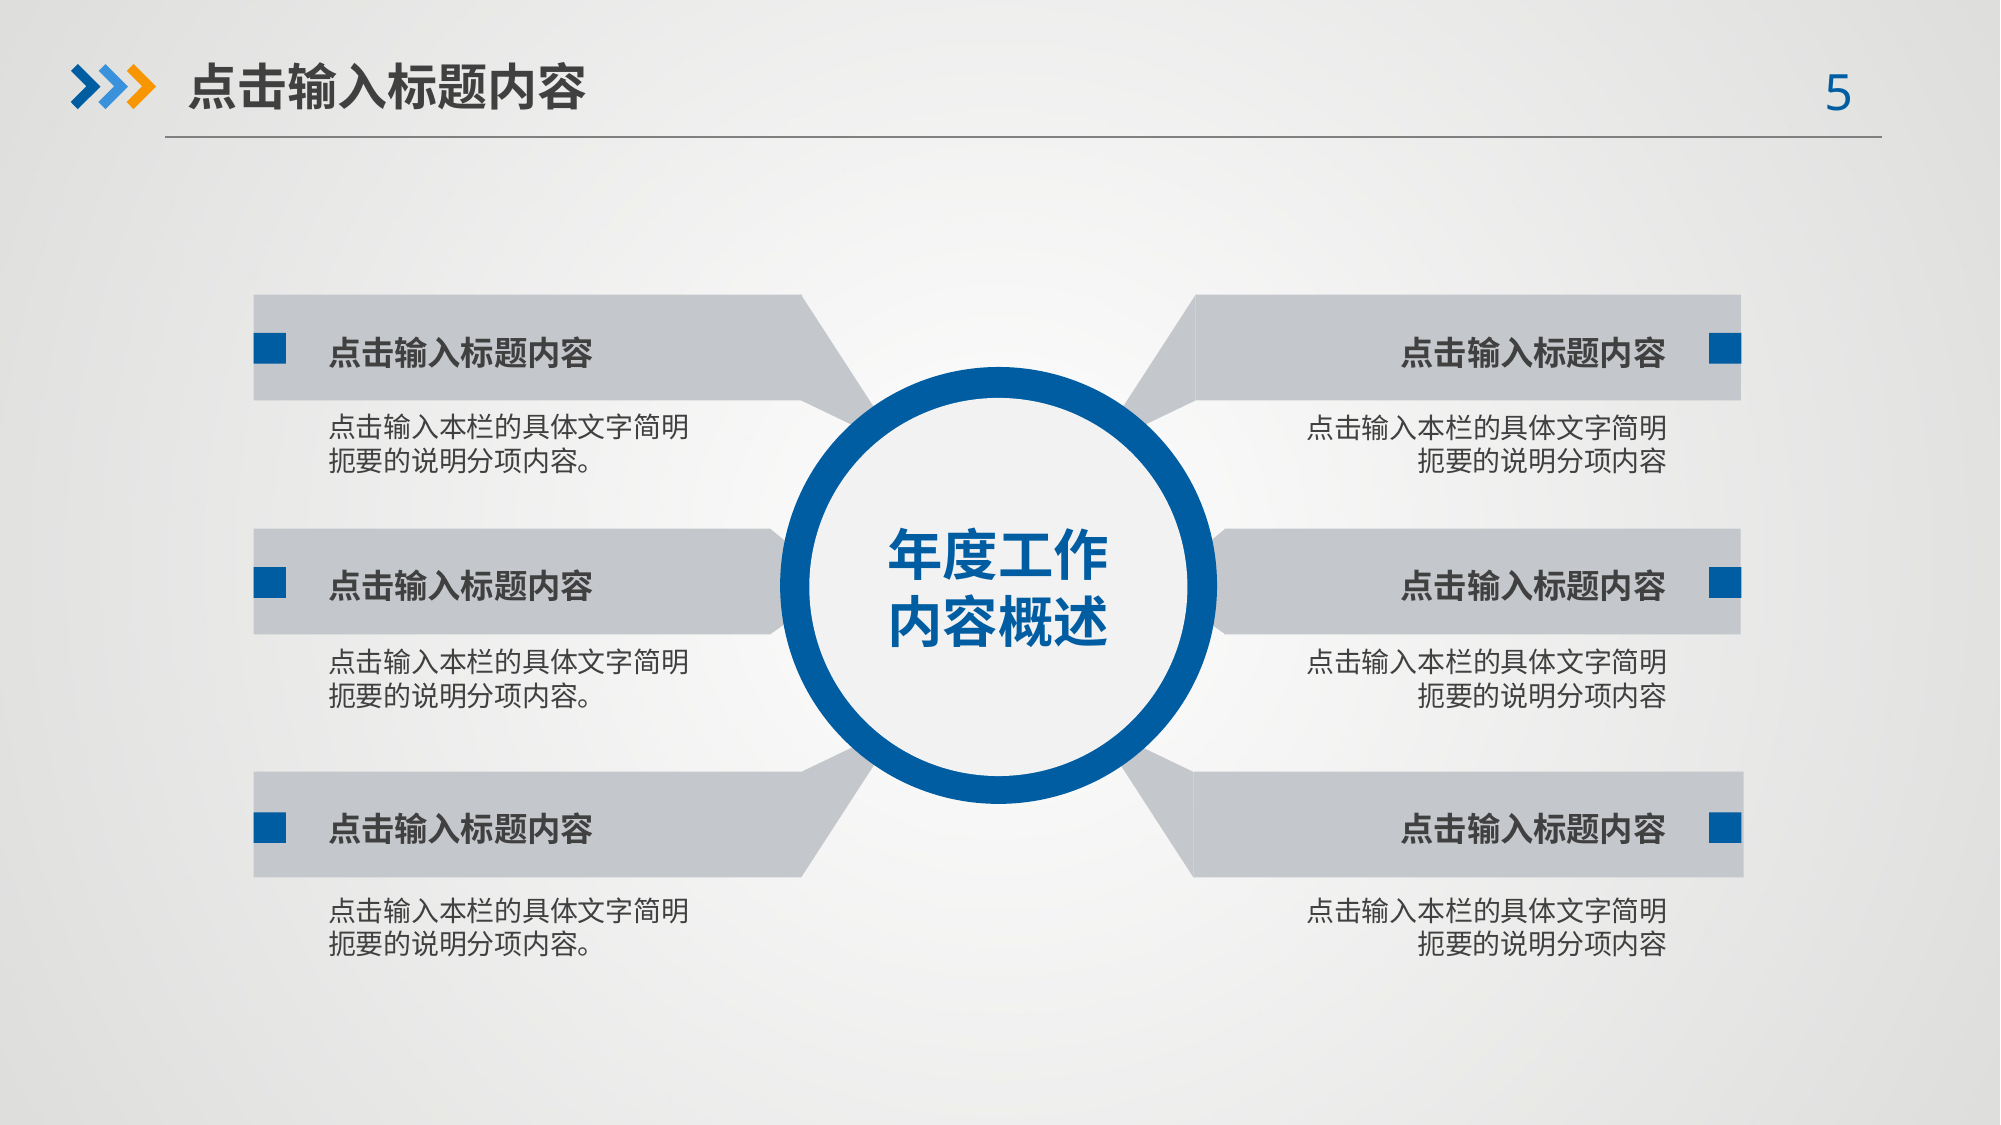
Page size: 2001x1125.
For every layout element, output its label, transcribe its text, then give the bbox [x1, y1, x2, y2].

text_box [253, 528, 774, 635]
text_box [253, 736, 886, 878]
text_box 点击输入本栏的具体文字简明扼要的说明分项内容。 [328, 444, 717, 457]
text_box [1110, 294, 1742, 437]
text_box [1222, 528, 1741, 635]
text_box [779, 366, 1218, 805]
text_box 点击输入本栏的具体文字简明扼要的说明分项内容。 [328, 913, 717, 941]
text_box 点击输入标题内容 [187, 43, 654, 127]
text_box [1108, 736, 1744, 878]
text_box 点击输入本栏的具体文字简明扼要的说明分项内容。 [328, 664, 717, 692]
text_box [253, 294, 886, 437]
text_box 点击输入本栏的具体文字简明扼要的说明分项内容 [1299, 444, 1668, 457]
picture [0, 0, 2000, 1125]
text_box 点击输入本栏的具体文字简明扼要的说明分项内容 [1299, 914, 1668, 941]
text_box 点击输入本栏的具体文字简明扼要的说明分项内容 [1299, 665, 1668, 692]
